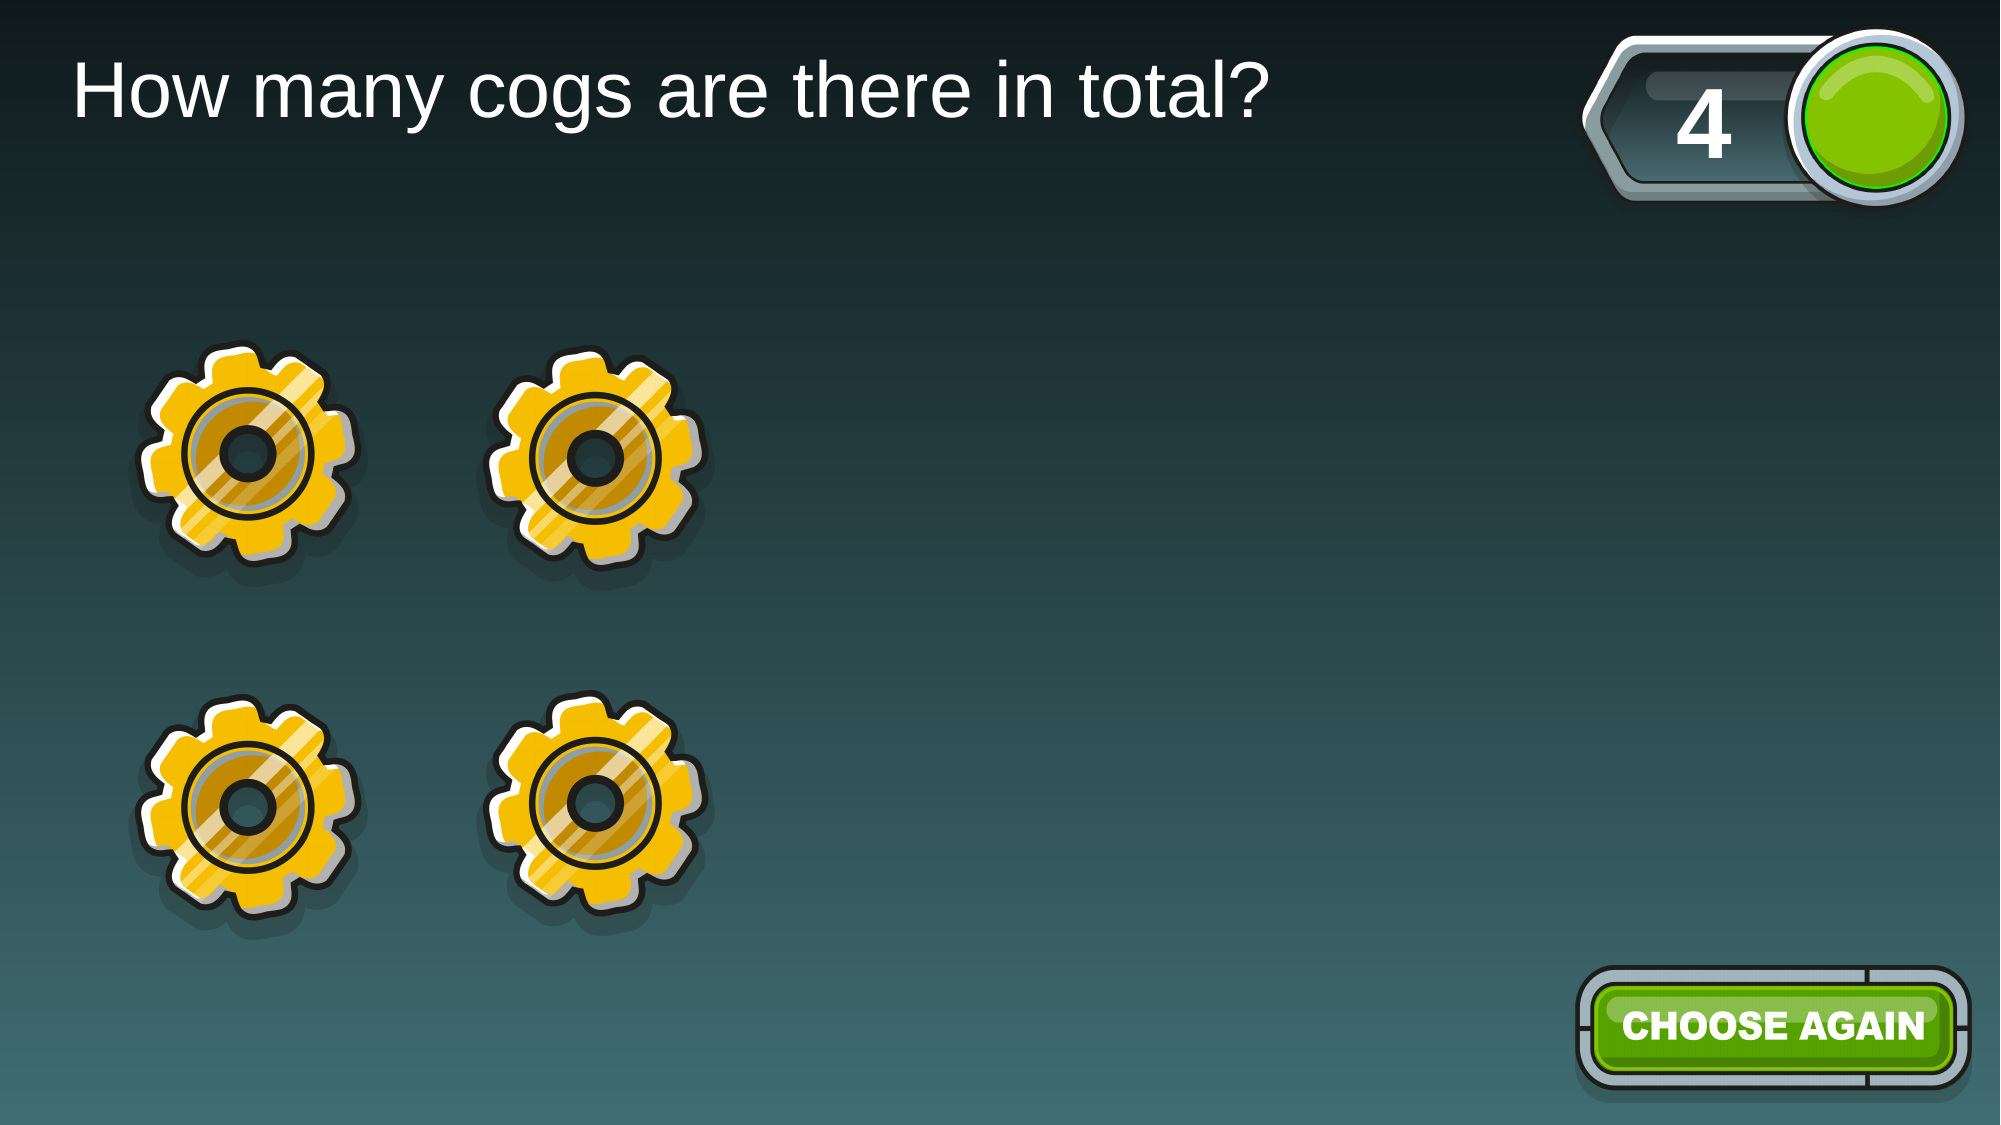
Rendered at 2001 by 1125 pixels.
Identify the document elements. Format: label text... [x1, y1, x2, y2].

picture [128, 340, 368, 587]
text_box How many cogs are there in total? [56, 30, 1319, 168]
picture [475, 689, 716, 936]
picture [128, 694, 368, 941]
picture [475, 345, 716, 592]
picture [1575, 965, 1972, 1104]
picture [1575, 25, 1971, 221]
